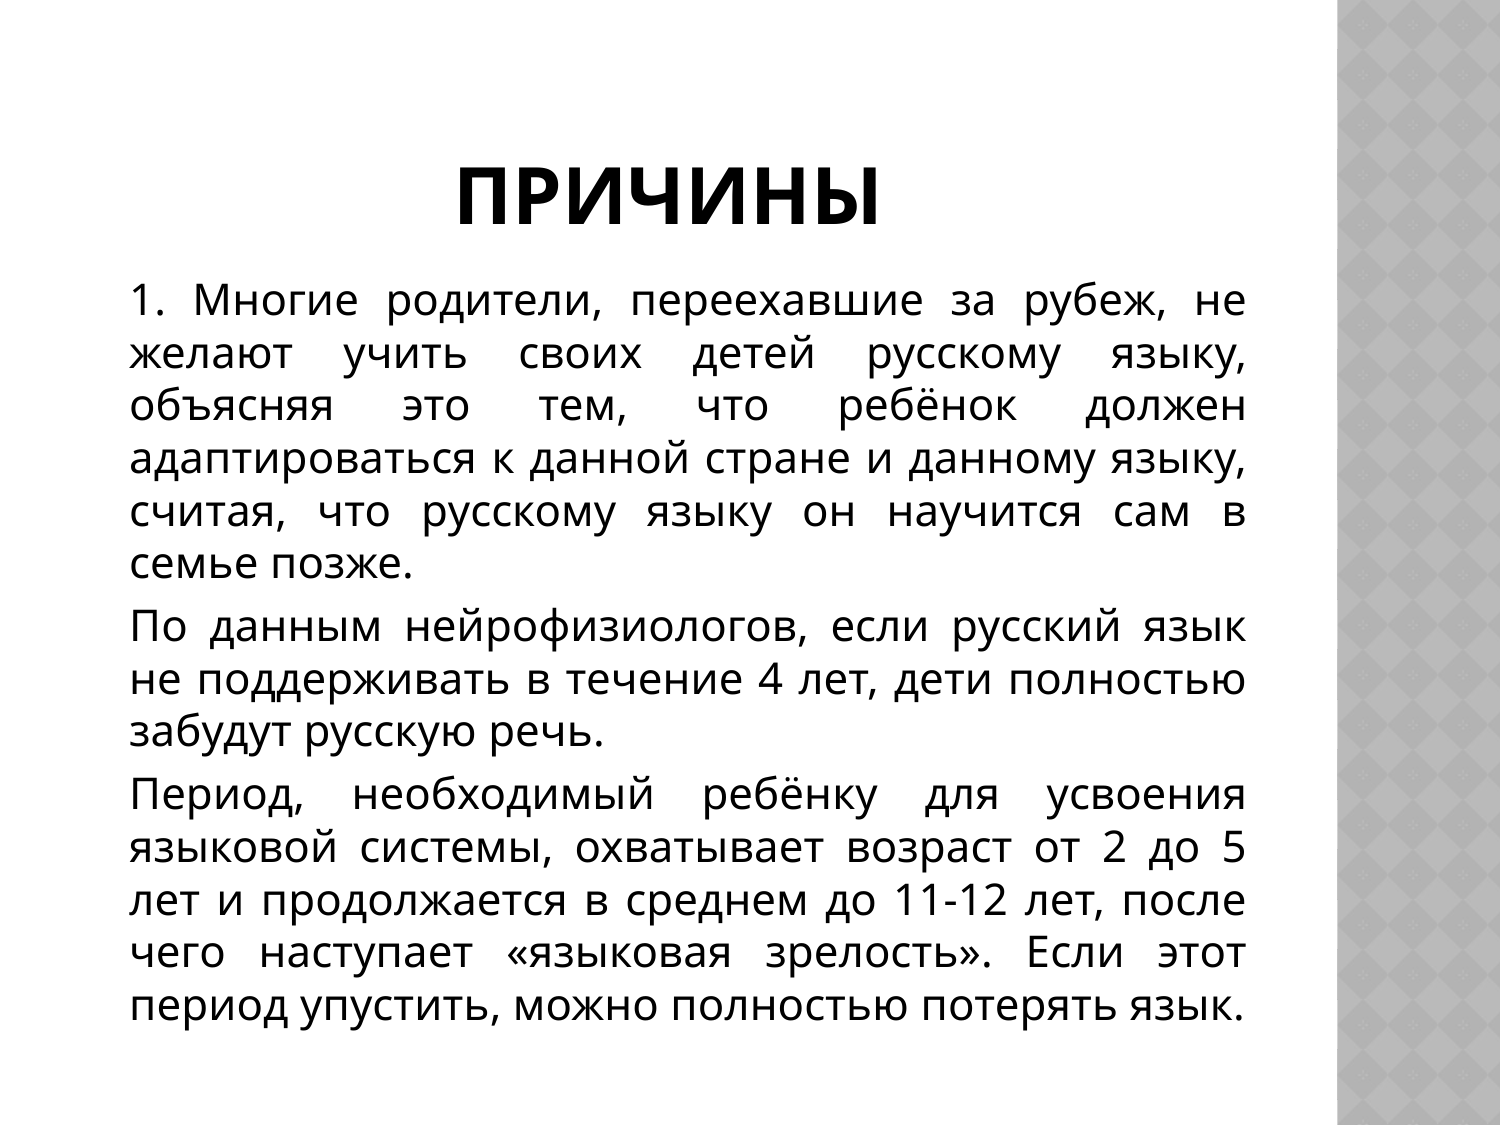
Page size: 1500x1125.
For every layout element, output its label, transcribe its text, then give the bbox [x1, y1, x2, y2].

list 1. Многие родители, переехавшие за рубеж, не желают учить своих детей русскому языку, объясняя это тем, что ребёнок должен адаптироваться к данной стране и данному языку, считая, что русскому языку он научится сам в семье позже. По данным нейрофизиологов, если русский язык не поддерживать в течение 4 лет, дети полностью забудут русскую речь. Период, необходимый ребёнку для усвоения языковой системы, охватывает возраст от 2 до 5 лет и продолжается в среднем до 11-12 лет, после чего наступает «языковая зрелость». Если этот период упустить, можно полностью потерять язык. [75, 264, 1263, 1059]
title Причины [75, 52, 1263, 240]
